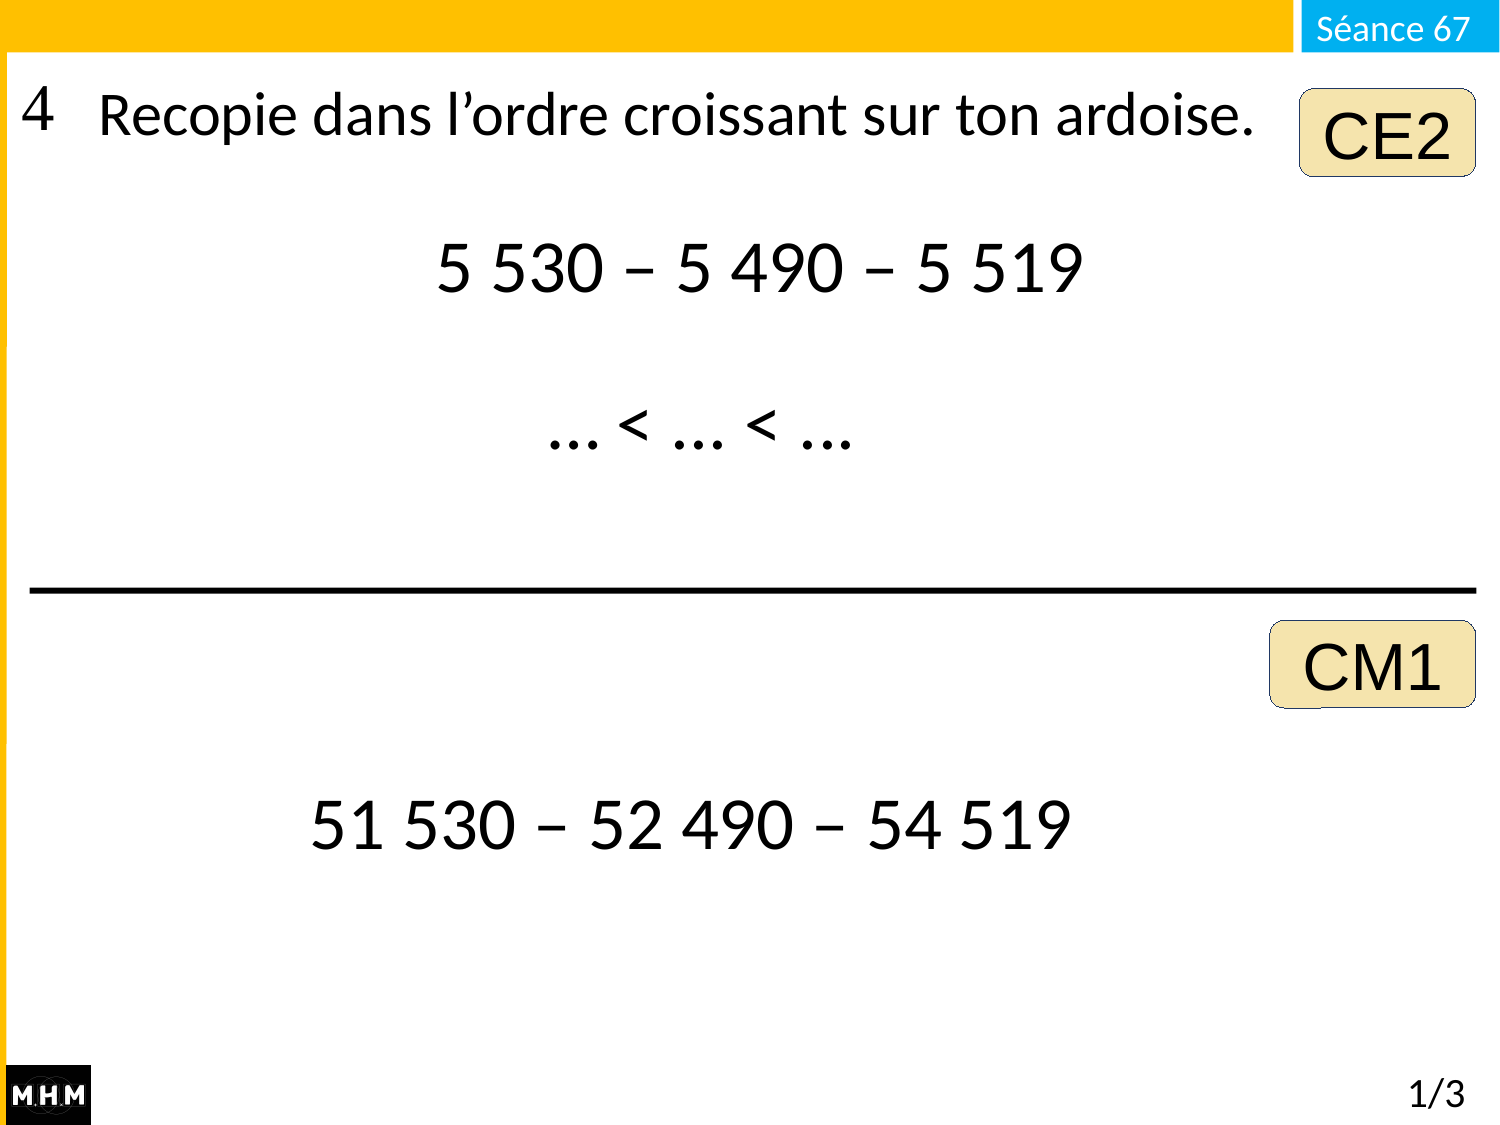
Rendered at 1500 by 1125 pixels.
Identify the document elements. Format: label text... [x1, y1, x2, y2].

picture [6, 1065, 91, 1125]
text_box 5 530 – 5 490 – 5 519 [420, 194, 1120, 341]
list 1/3 [1373, 1064, 1500, 1125]
text_box CM1 [1269, 620, 1476, 709]
text_box Recopie dans l’ordre croissant sur ton ardoise. [84, 42, 1288, 189]
text_box 51 530 – 52 490 – 54 519 [295, 708, 1128, 943]
text_box … < ... < ... [533, 349, 1015, 501]
text_box CE2 [1299, 88, 1476, 177]
